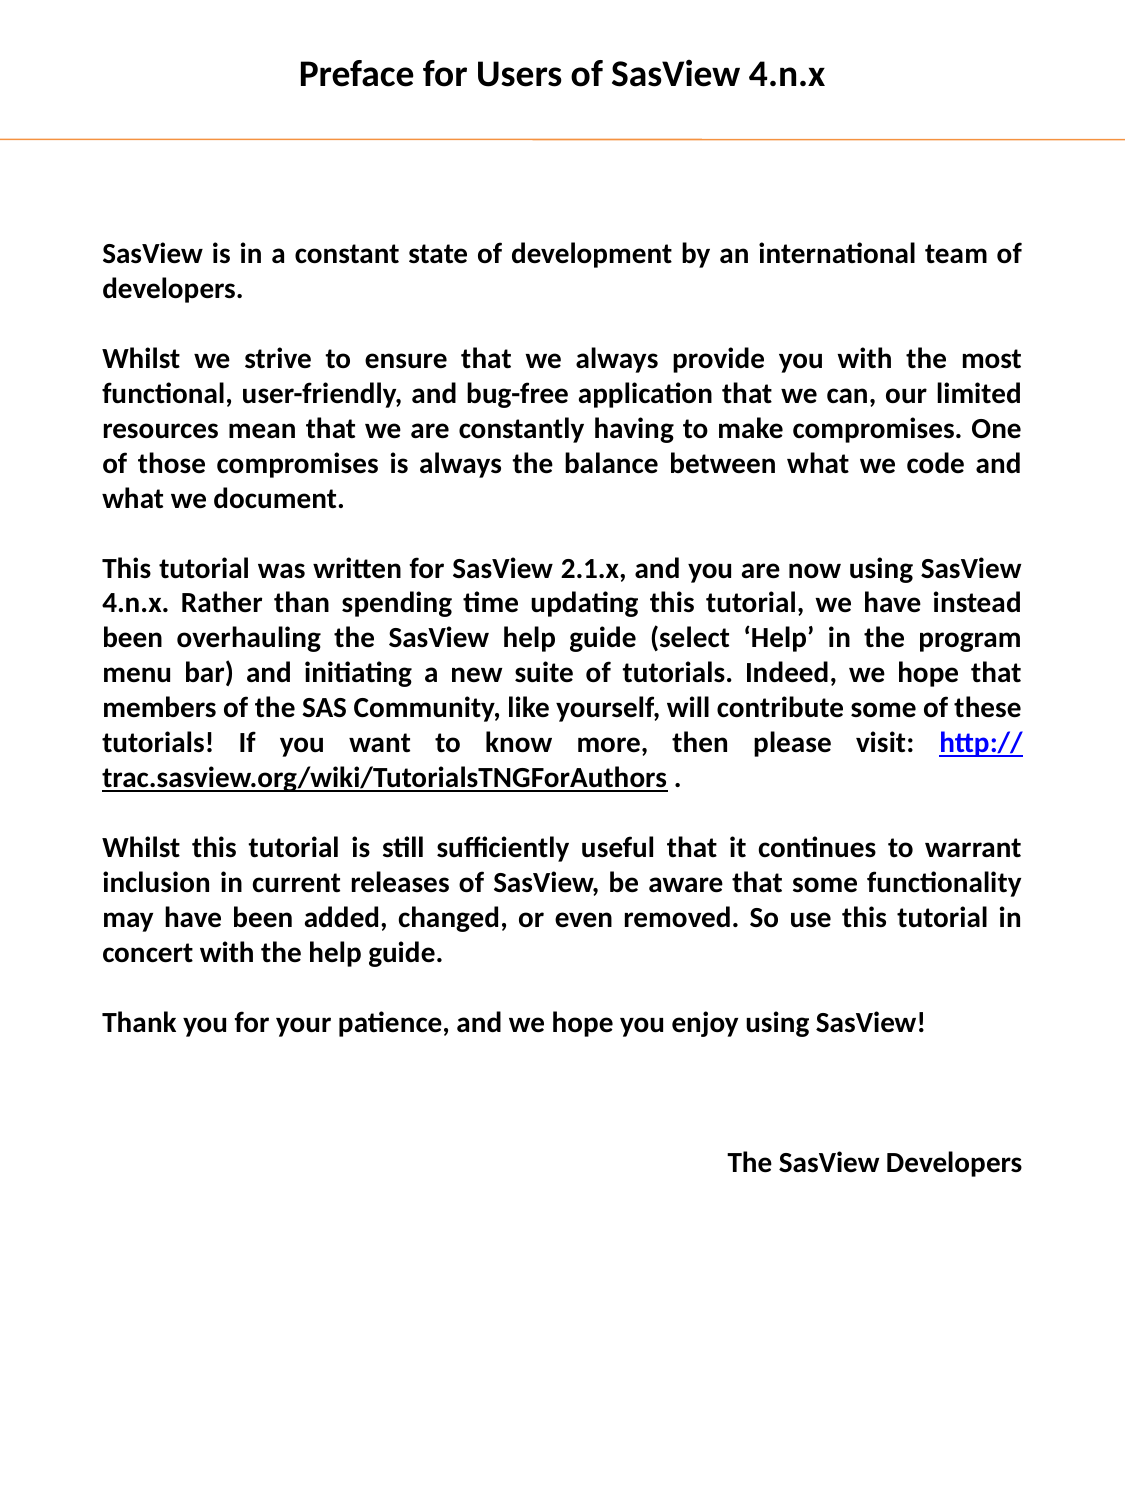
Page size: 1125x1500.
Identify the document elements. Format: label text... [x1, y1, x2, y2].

text_box SasView is in a constant state of development by an international team of developers. Whilst we strive to ensure that we always provide you with the most functional, user-friendly, and bug-free application that we can, our limited resources mean that we are constantly having to make compromises. One of those compromises is always the balance between what we code and what we document. This tutorial was written for SasView 2.1.x, and you are now using SasView 4.n.x. Rather than spending time updating this tutorial, we have instead been overhauling the SasView help guide (select ‘Help’ in the program menu bar) and initiating a new suite of tutorials. Indeed, we hope that members of the SAS Community, like yourself, will contribute some of these tutorials! If you want to know more, then please visit: http://trac.sasview.org/wiki/TutorialsTNGForAuthors . Whilst this tutorial is still sufficiently useful that it continues to warrant inclusion in current releases of SasView, be aware that some functionality may have been added, changed, or even removed. So use this tutorial in concert with the help guide. Thank you for your patience, and we hope you enjoy using SasView! The SasView Developers [87, 226, 1038, 1186]
text_box Preface for Users of SasView 4.n.x [283, 41, 841, 101]
